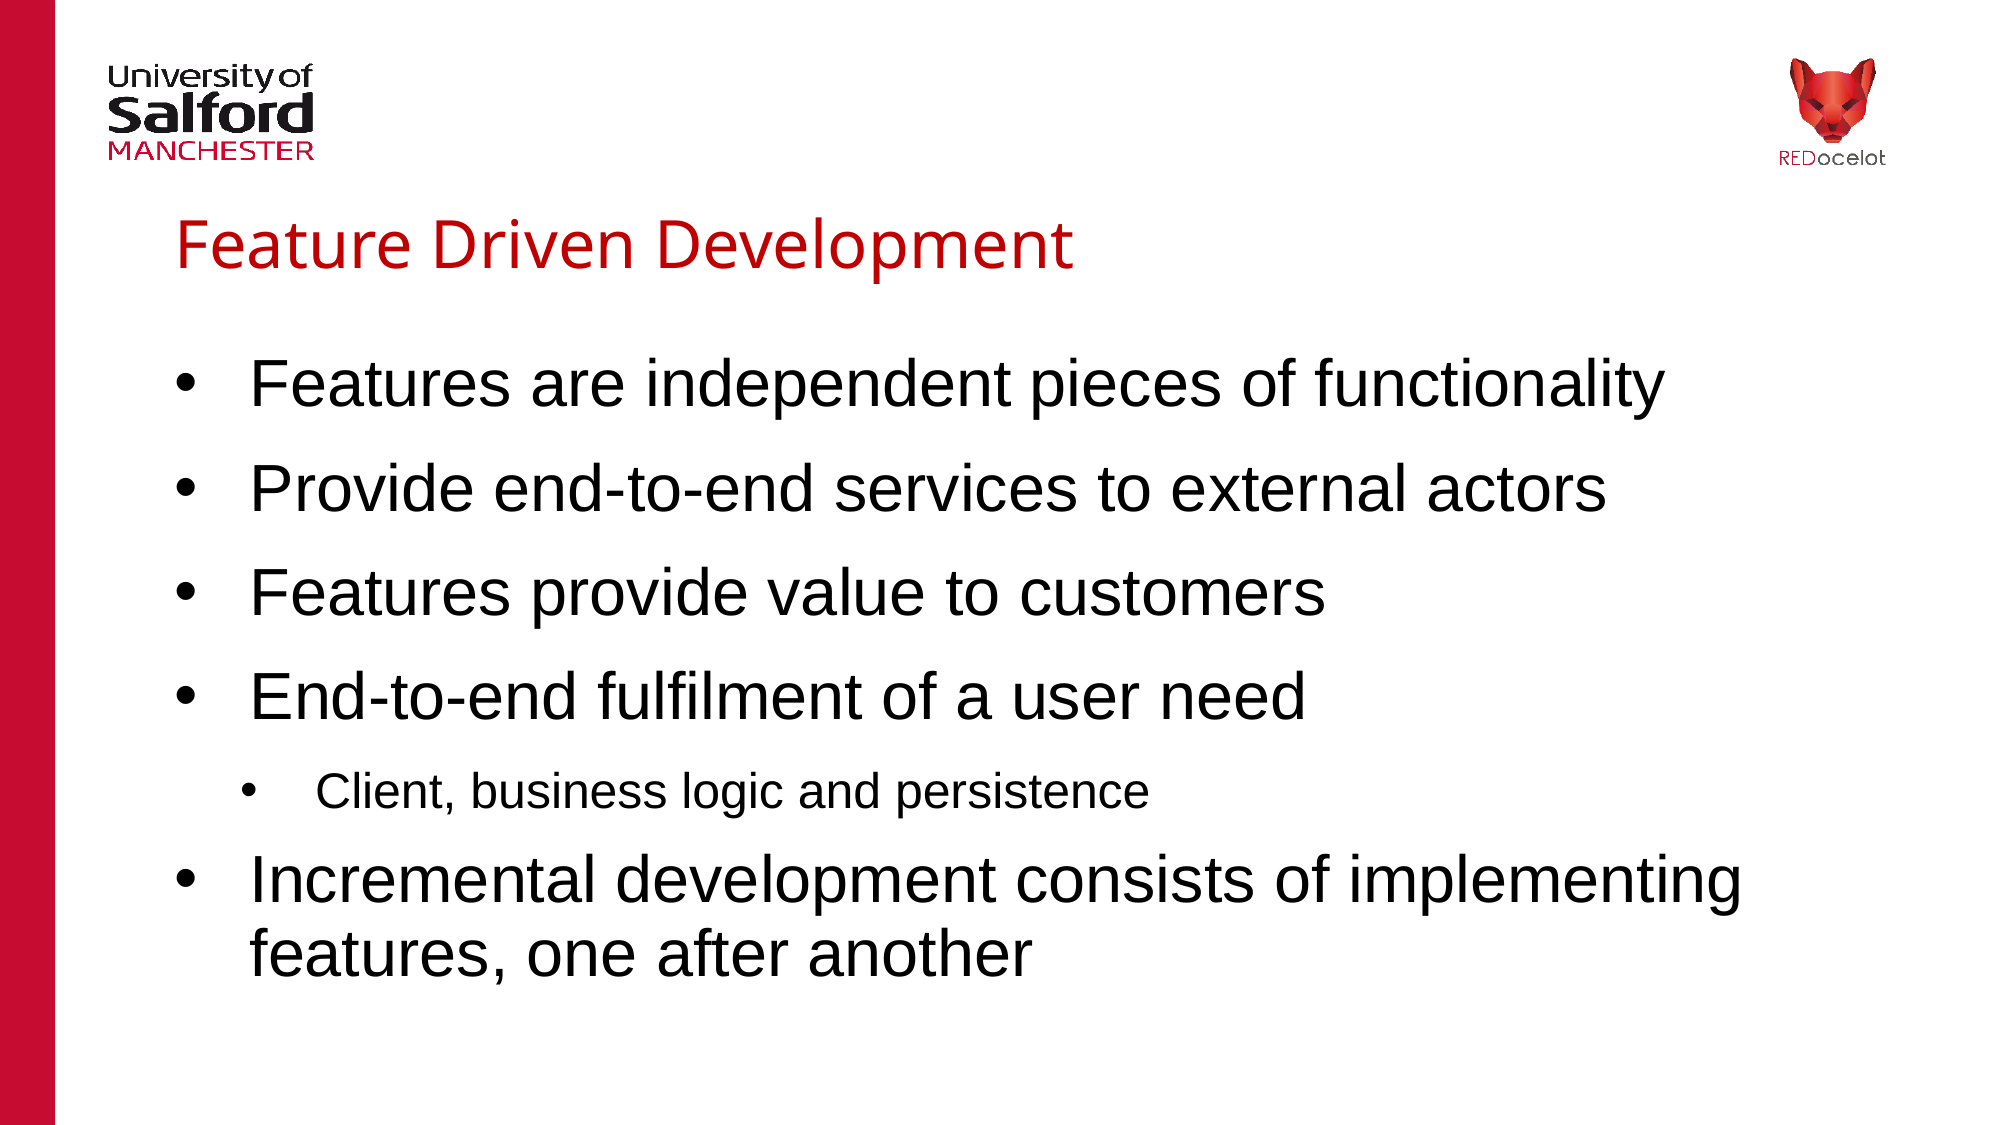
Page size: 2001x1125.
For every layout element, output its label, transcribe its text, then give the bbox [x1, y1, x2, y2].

list Features are independent pieces of functionality Provide end-to-end services to external actors Features provide value to customers End-to-end fulfilment of a user need Client, business logic and persistence Incremental development consists of implementing features, one after another [159, 340, 1899, 1004]
picture [1766, 43, 1899, 180]
picture [60, 27, 362, 196]
title Feature Driven Development [159, 201, 1899, 310]
